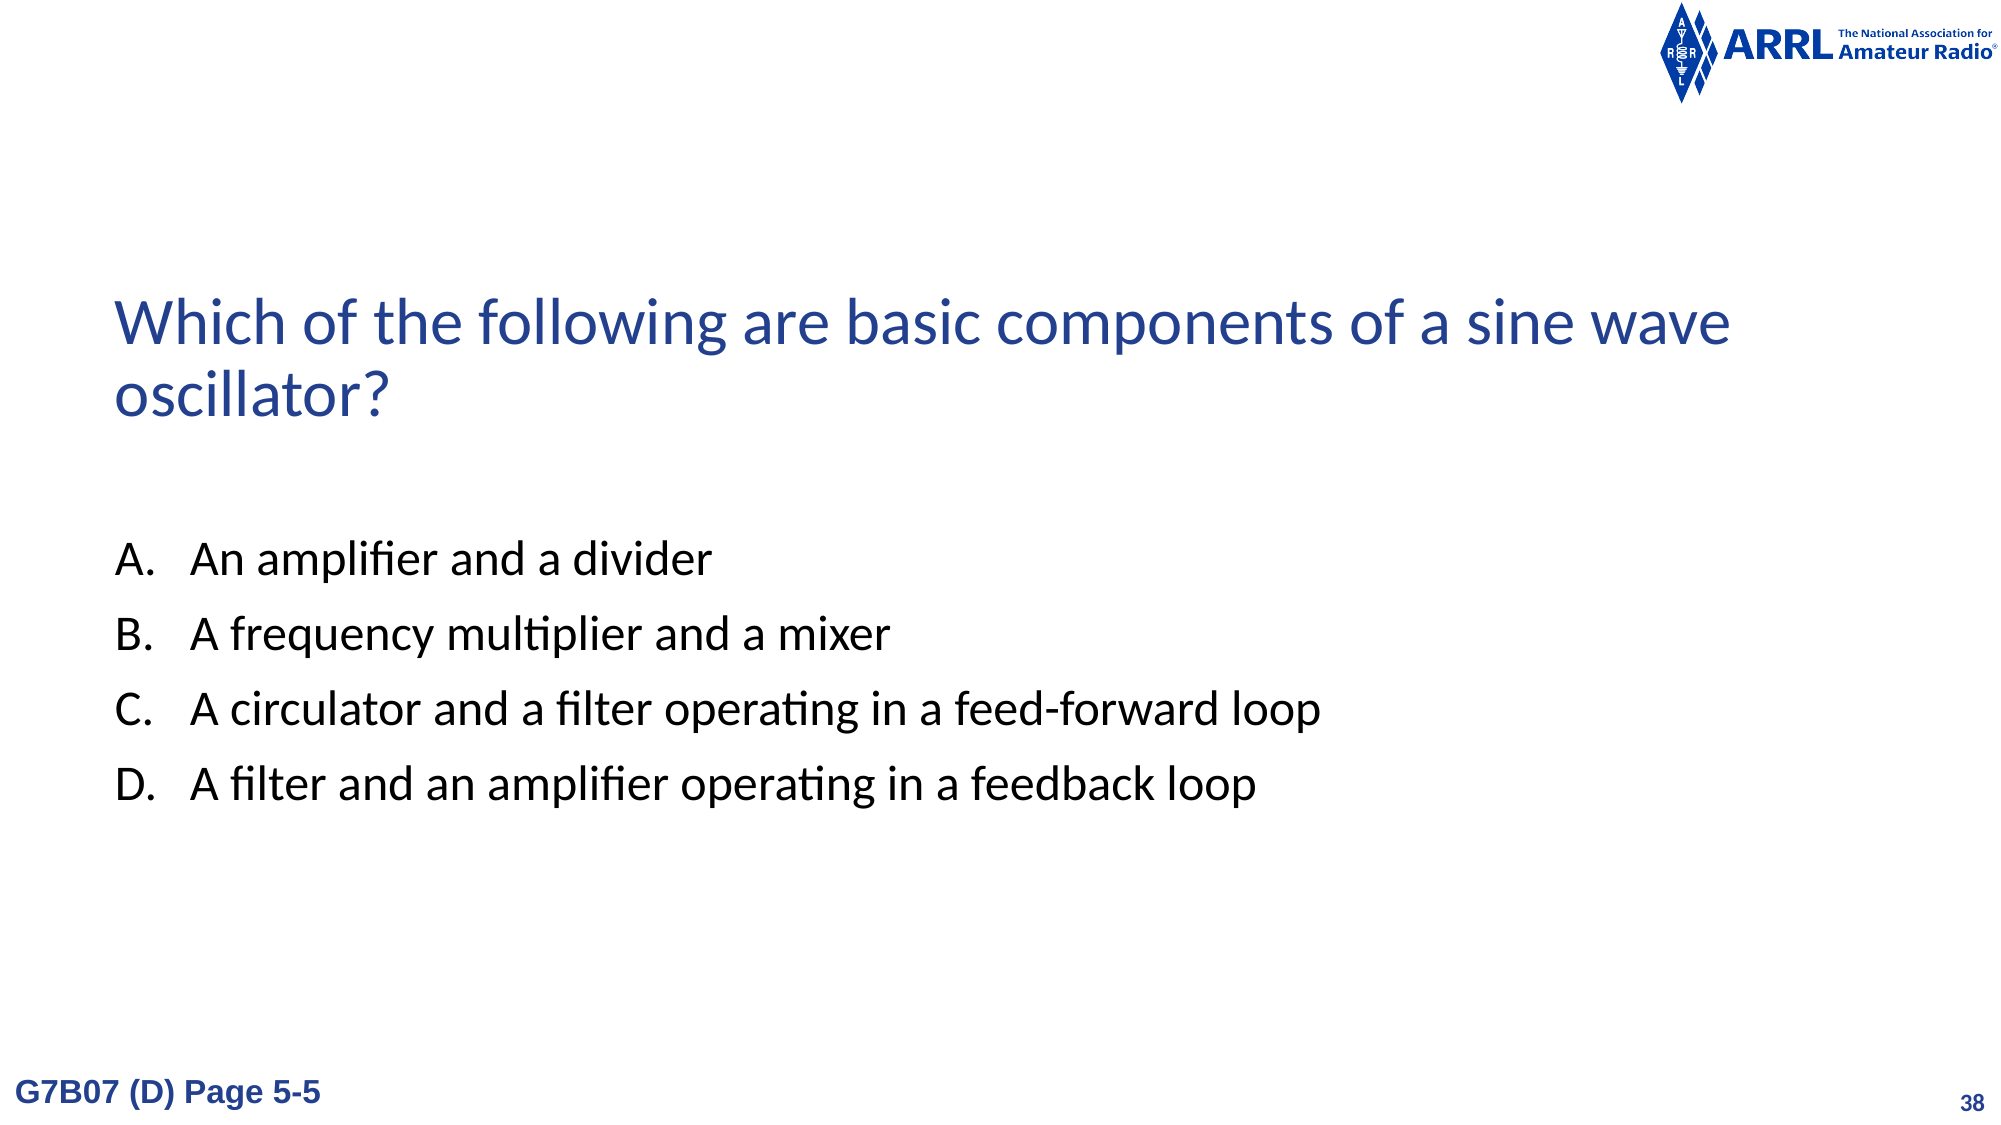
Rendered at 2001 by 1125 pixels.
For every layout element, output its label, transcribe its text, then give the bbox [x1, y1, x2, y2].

text_box 38 [1899, 1079, 2000, 1125]
list An amplifier and a divider A frequency multiplier and a mixer A circulator and a filter operating in a feed-forward loop A filter and an amplifier operating in a feedback loop [99, 525, 1900, 1005]
text_box G7B07 (D) Page 5-5 [0, 1062, 1313, 1118]
picture [1658, 0, 1999, 106]
title Which of the following are basic components of a sine wave oscillator? [99, 249, 1900, 468]
